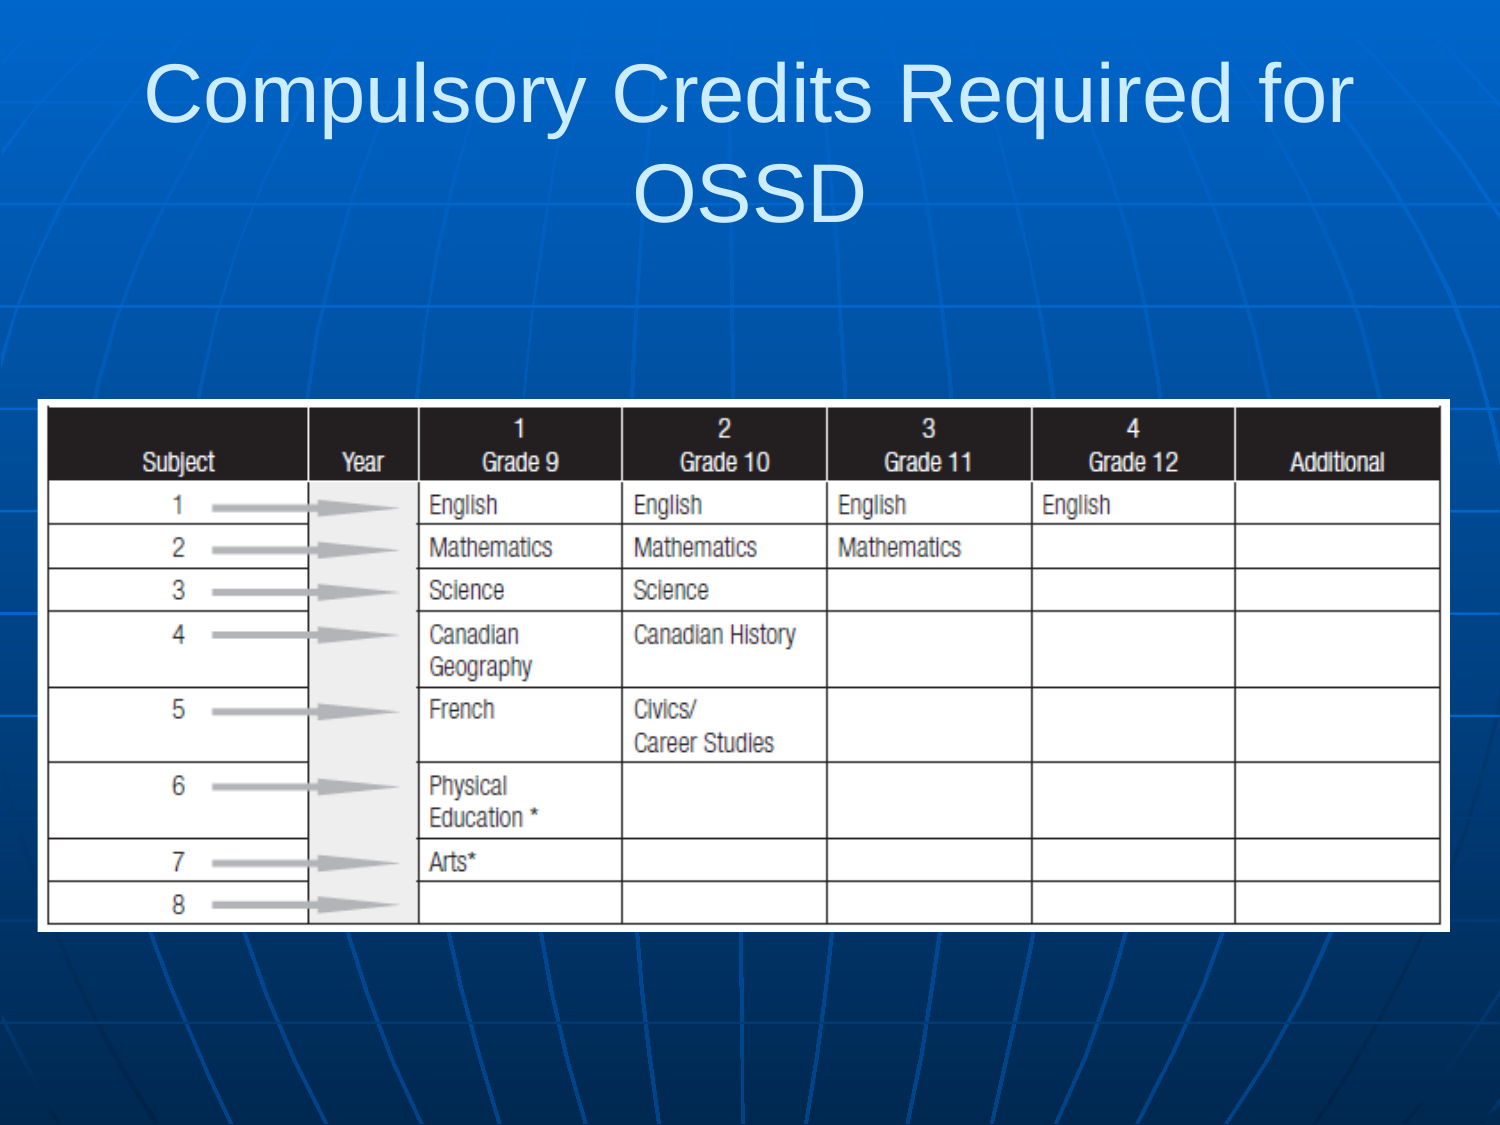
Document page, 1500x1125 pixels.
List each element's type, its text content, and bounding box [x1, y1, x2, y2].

picture [37, 399, 1451, 933]
title Compulsory Credits Required for OSSD [74, 45, 1426, 233]
